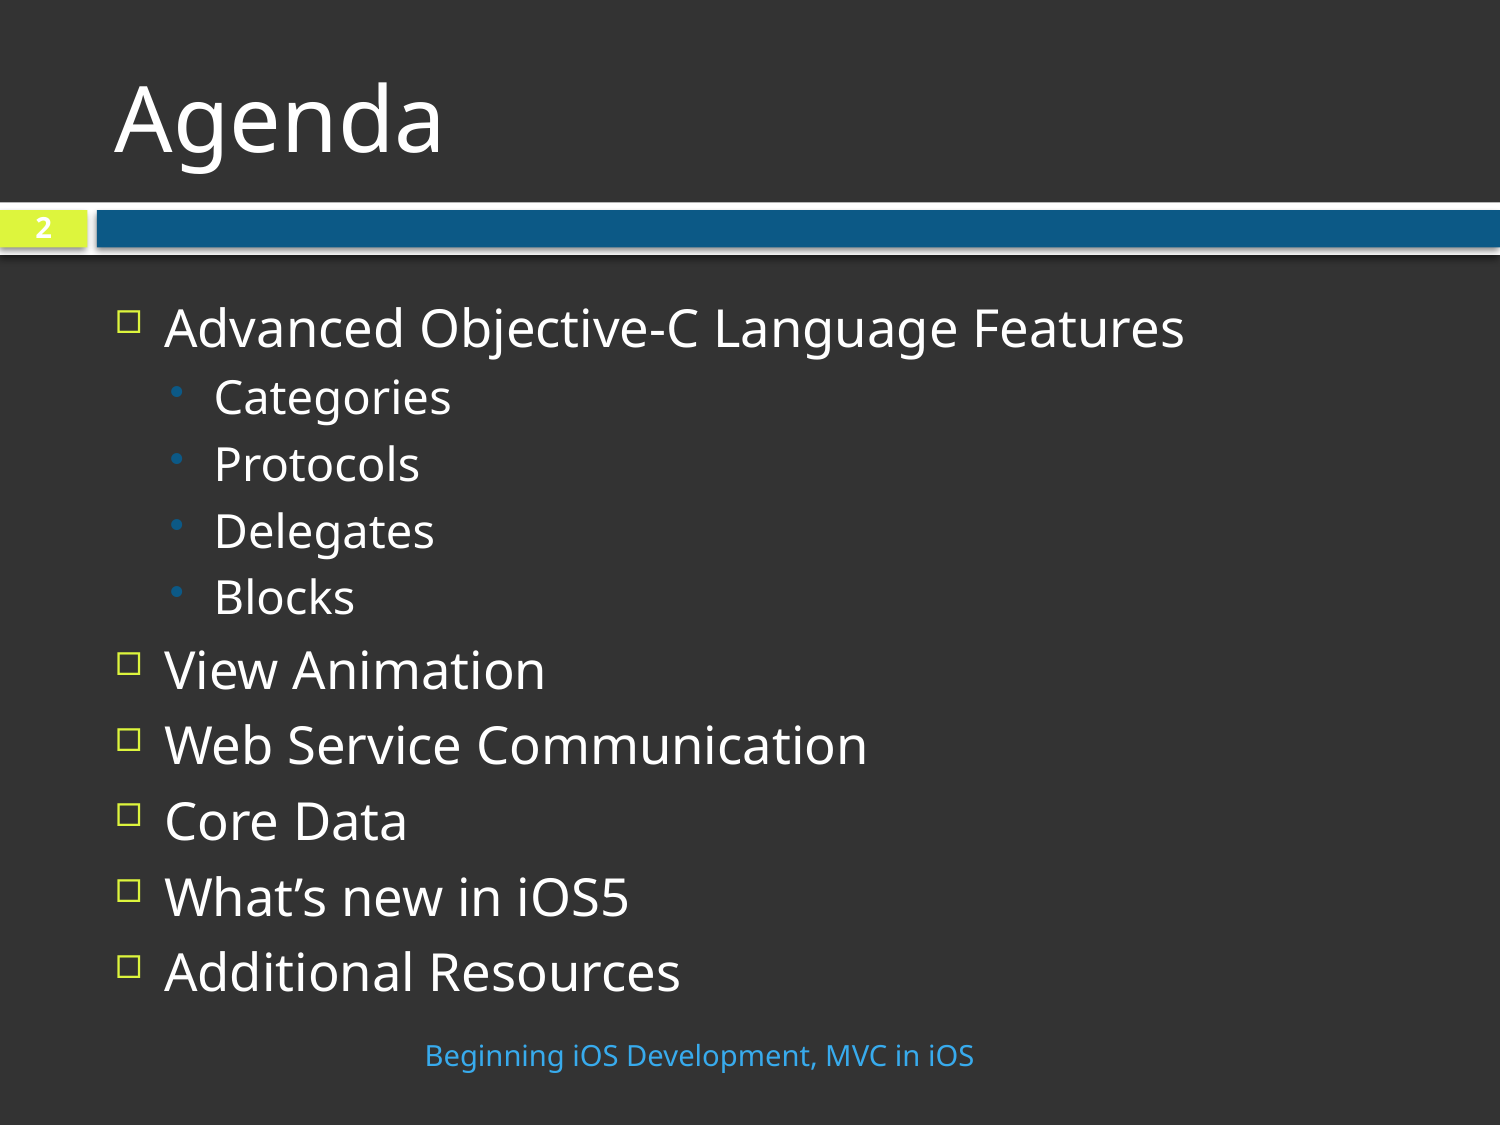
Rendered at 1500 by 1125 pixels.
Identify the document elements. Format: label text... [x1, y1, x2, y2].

slide_number 2 [0, 208, 88, 249]
footer Beginning iOS Development, MVC in iOS [99, 1024, 990, 1085]
list Advanced Objective-C Language Features Categories Protocols Delegates Blocks View Animation Web Service Communication Core Data What’s new in iOS5 Additional Resources [99, 287, 1438, 1013]
title Agenda [99, 44, 1425, 188]
